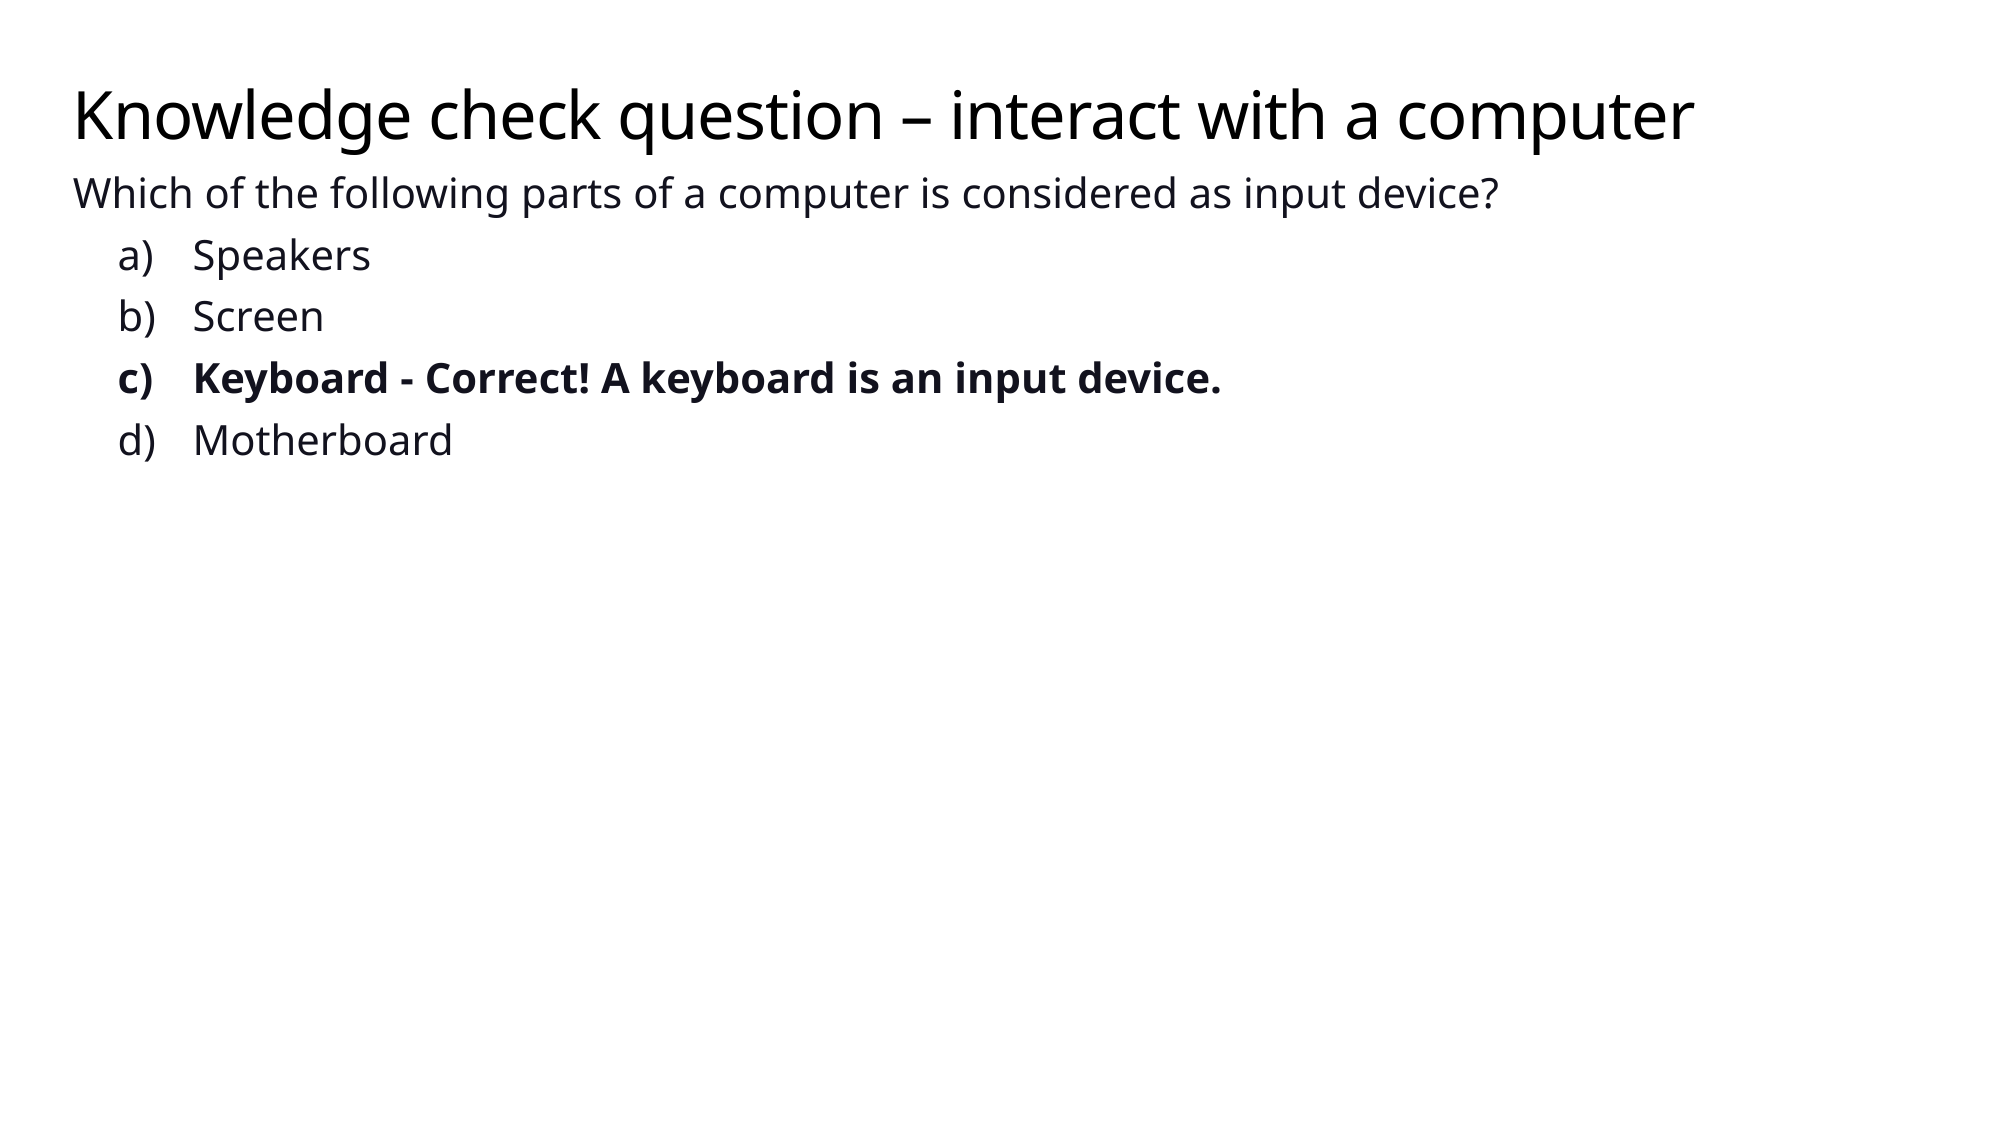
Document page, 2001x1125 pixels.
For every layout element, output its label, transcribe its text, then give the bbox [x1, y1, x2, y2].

list Which of the following parts of a computer is considered as input device? Speakers Screen Keyboard - Correct! A keyboard is an input device. Motherboard [72, 172, 1938, 973]
title Knowledge check question – interact with a computer [72, 72, 1934, 144]
